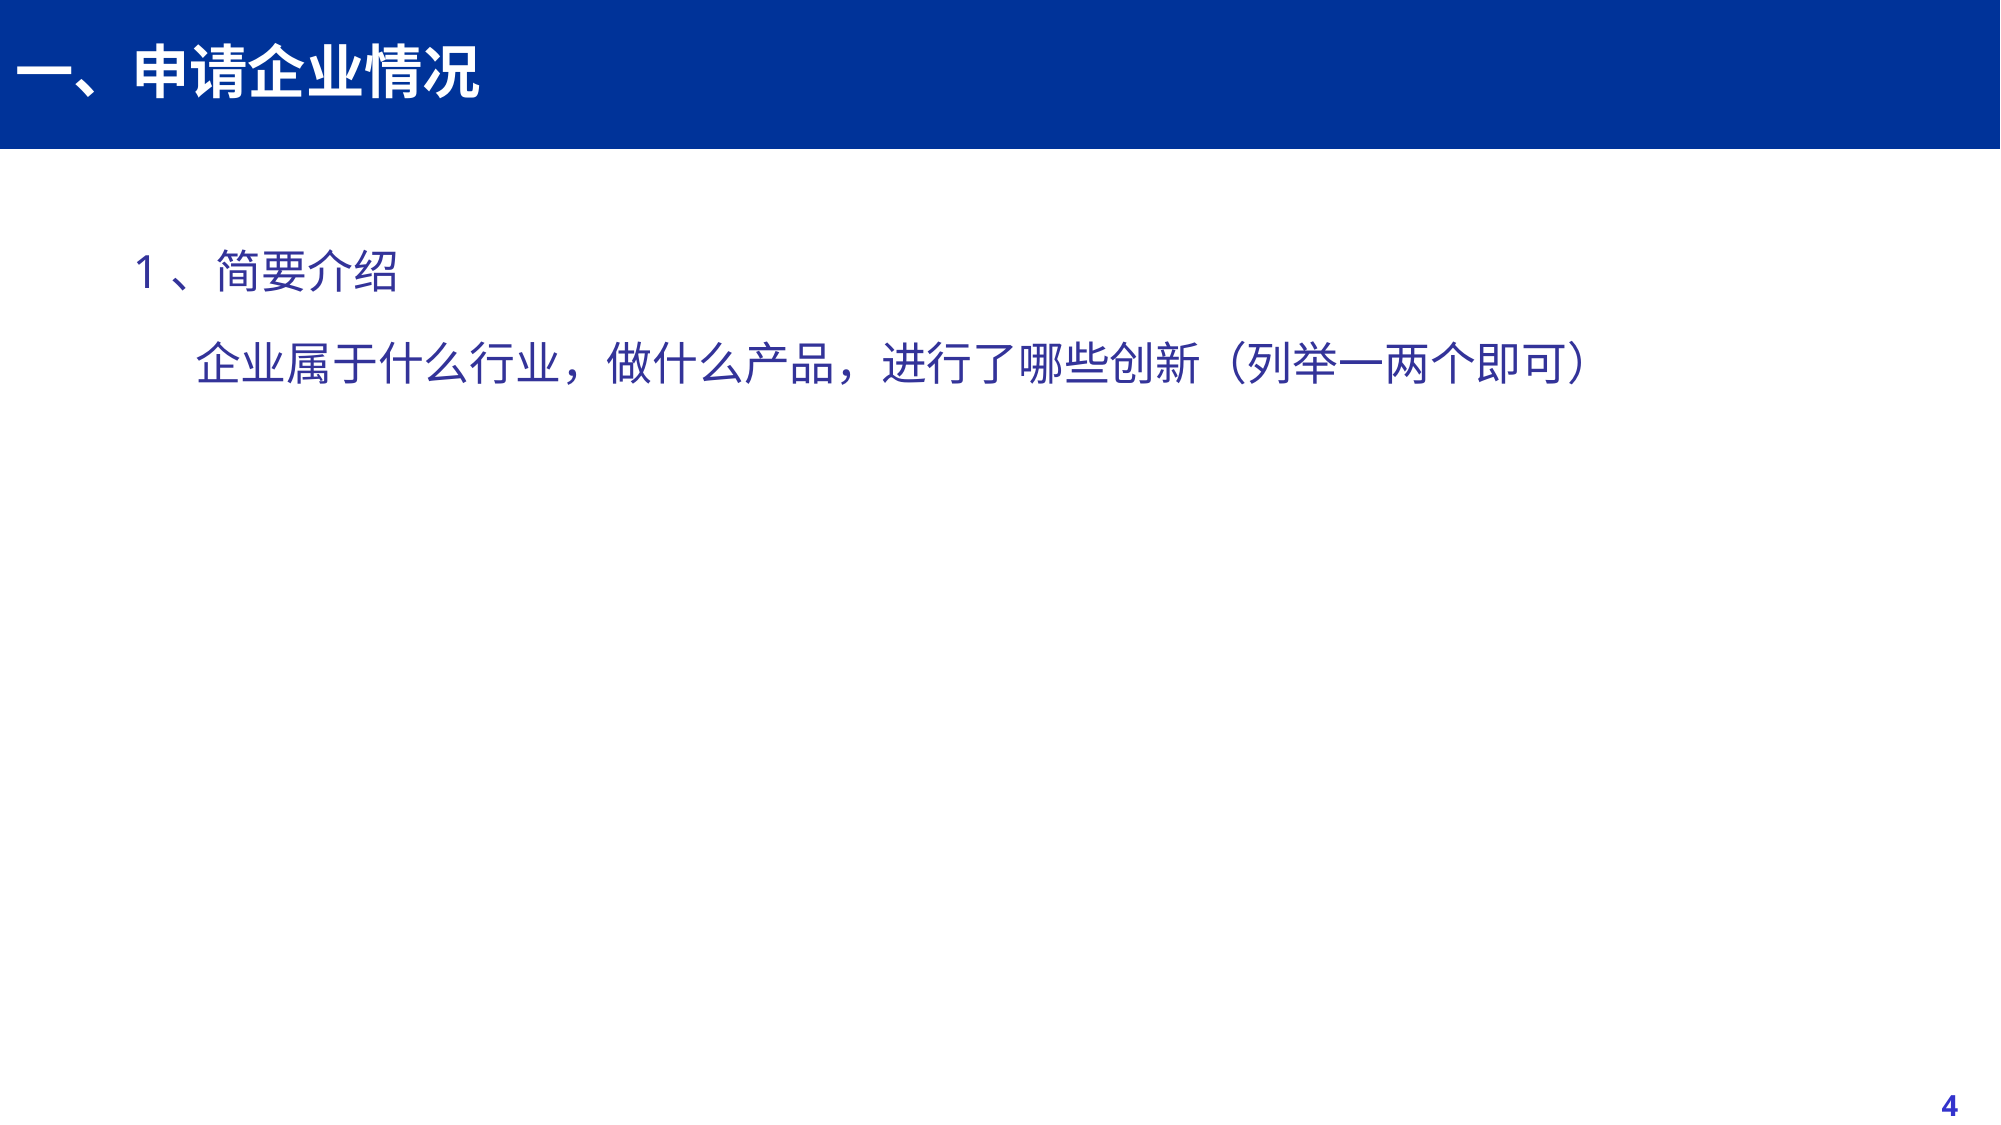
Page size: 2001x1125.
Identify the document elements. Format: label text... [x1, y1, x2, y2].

title 一、申请企业情况 [0, 0, 2000, 145]
text_box 1、简要介绍 企业属于什么行业，做什么产品，进行了哪些创新（列举一两个即可） [43, 208, 1851, 397]
